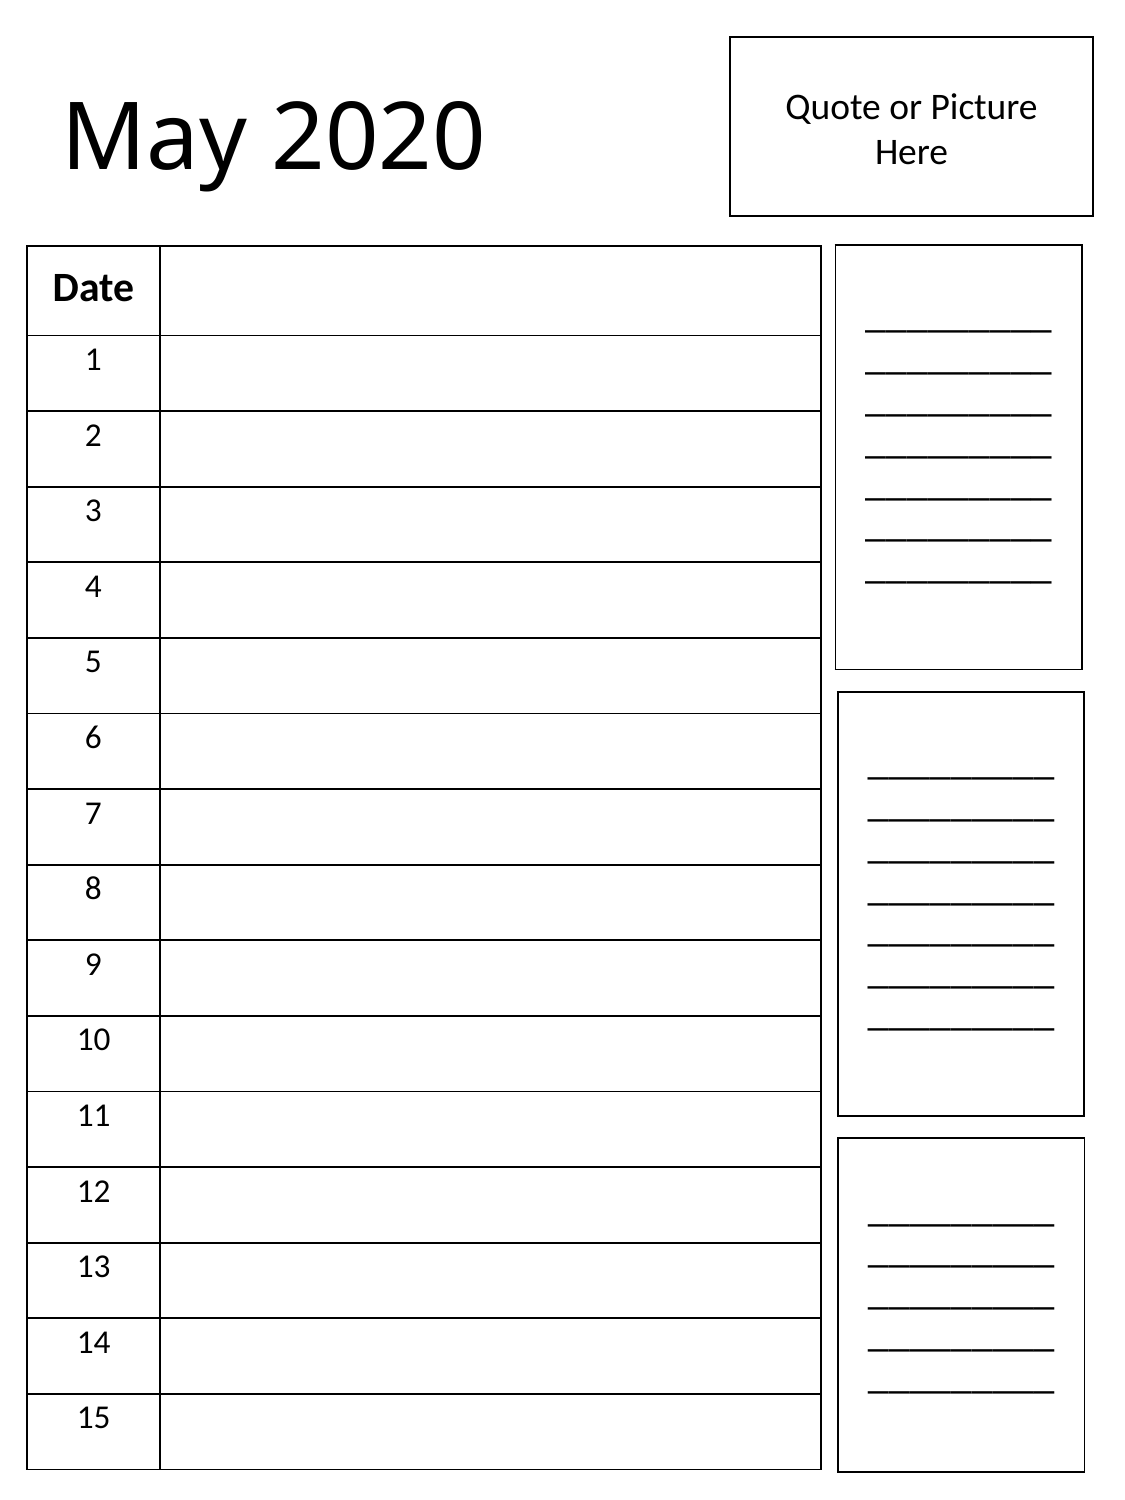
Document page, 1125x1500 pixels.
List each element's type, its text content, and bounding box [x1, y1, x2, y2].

table_cell [161, 1092, 820, 1166]
table_cell [161, 1395, 820, 1469]
table_cell 10 [28, 1017, 159, 1091]
table_cell [161, 639, 820, 713]
table_cell 11 [28, 1092, 159, 1166]
table_header _____________________________________________ [839, 1139, 1084, 1471]
table_cell 3 [28, 488, 159, 561]
table_cell [161, 412, 820, 486]
table_cell 5 [28, 639, 159, 713]
title May 2020 [46, 56, 729, 197]
table_cell [161, 336, 820, 410]
table_cell [161, 488, 820, 561]
table_header [161, 247, 820, 335]
table_cell 2 [28, 412, 159, 486]
table_cell 8 [28, 866, 159, 939]
table_cell 9 [28, 941, 159, 1015]
table_header Date [28, 247, 159, 335]
table_cell [161, 1168, 820, 1242]
table_cell [161, 1017, 820, 1091]
table_cell [161, 563, 820, 637]
table_cell 6 [28, 714, 159, 788]
table_cell [161, 790, 820, 864]
table_cell 12 [28, 1168, 159, 1242]
table_cell 1 [28, 336, 159, 410]
table_cell [161, 941, 820, 1015]
text_box Quote or Picture Here [729, 36, 1094, 217]
table_cell [161, 1244, 820, 1317]
table_cell [161, 1319, 820, 1393]
table_header _______________________________________________________________ [839, 693, 1083, 1115]
table_cell 13 [28, 1244, 159, 1317]
table_header _______________________________________________________________ [836, 246, 1081, 669]
table_cell 14 [28, 1319, 159, 1393]
table_cell 7 [28, 790, 159, 864]
table_cell [161, 866, 820, 939]
table_cell 4 [28, 563, 159, 637]
table_cell [161, 714, 820, 788]
table_cell 15 [28, 1395, 159, 1469]
